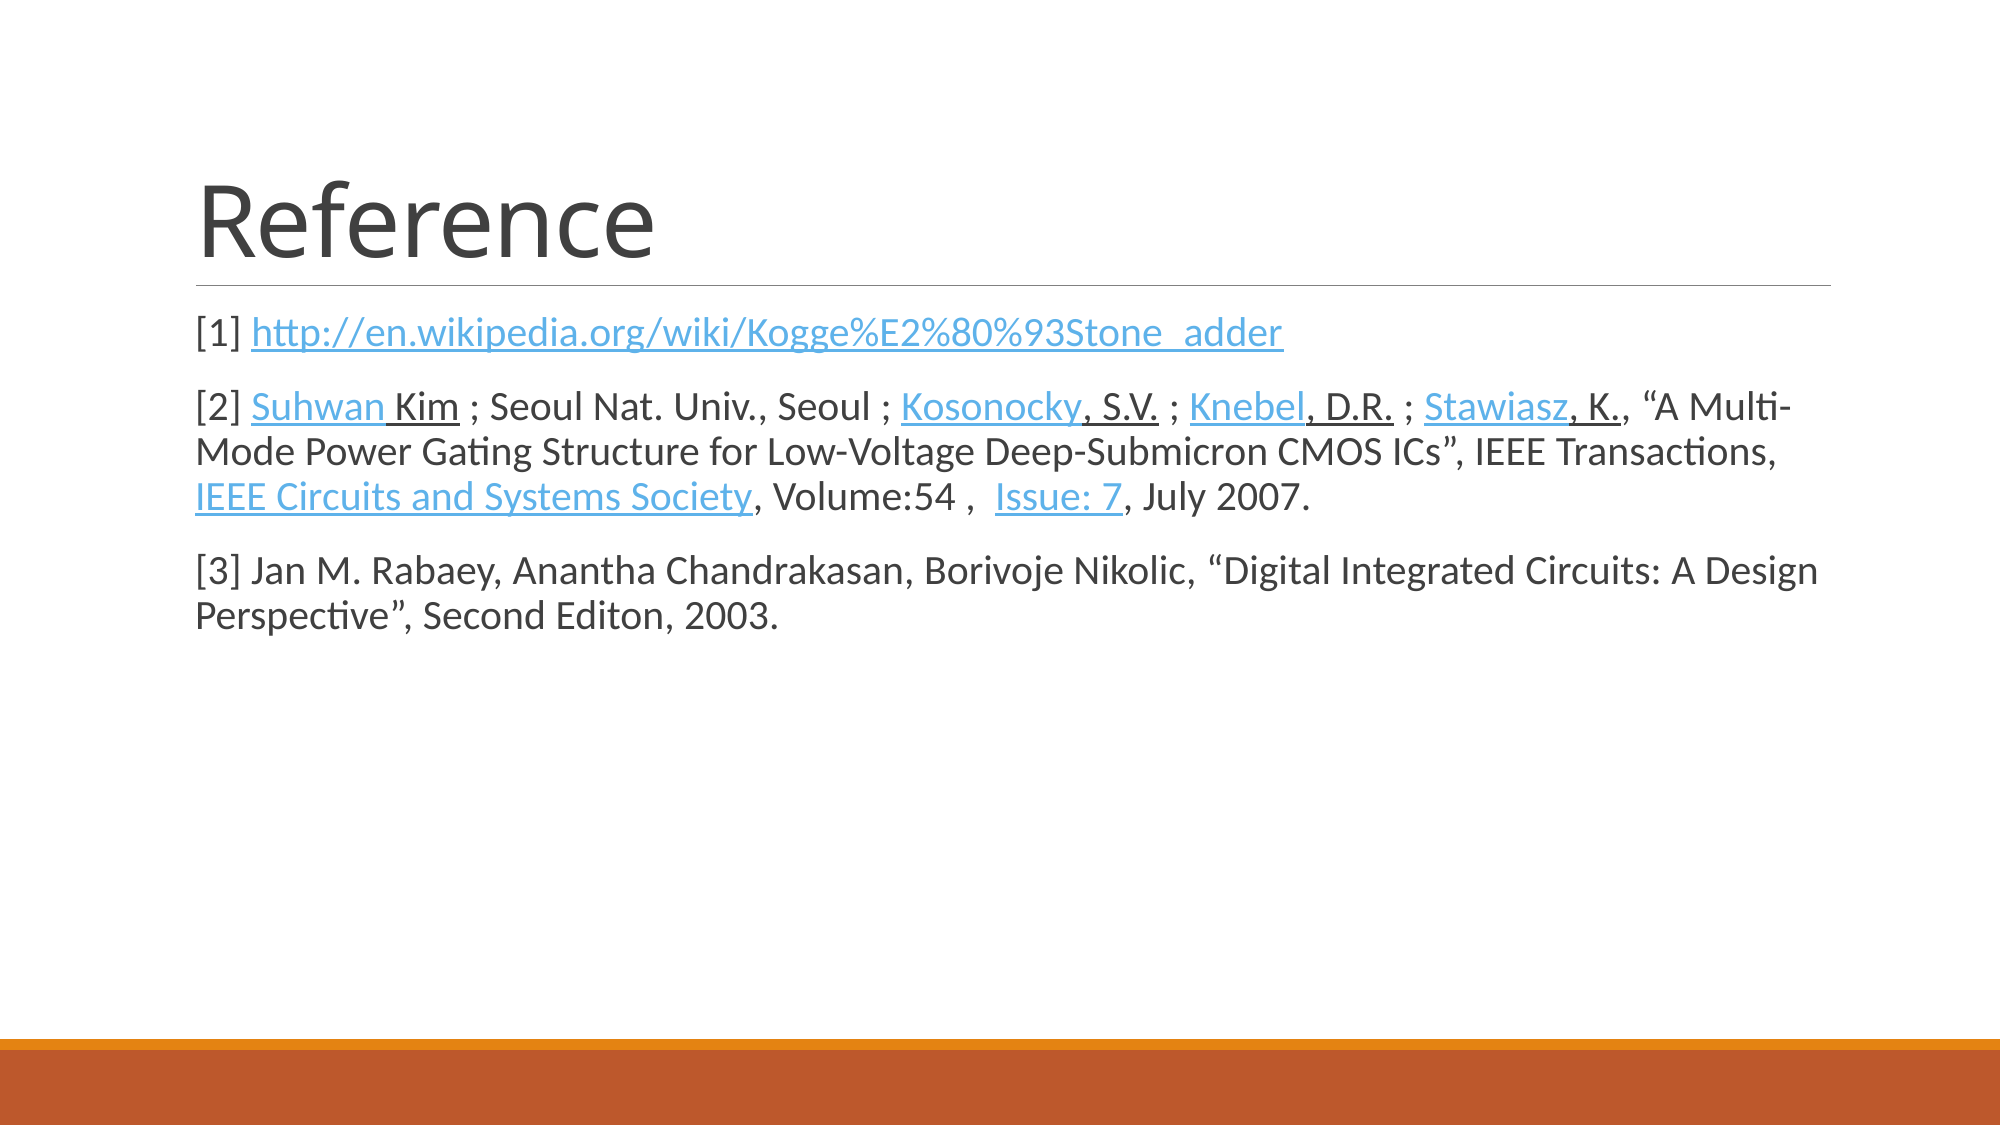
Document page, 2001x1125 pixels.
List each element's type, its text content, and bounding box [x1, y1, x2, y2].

title Reference [180, 47, 1830, 285]
list [1] http://en.wikipedia.org/wiki/Kogge%E2%80%93Stone_adder [2] Suhwan Kim ; Seoul Nat. Univ., Seoul ; Kosonocky, S.V. ; Knebel, D.R. ; Stawiasz, K., “A Multi-Mode Power Gating Structure for Low-Voltage Deep-Submicron CMOS ICs”, IEEE Transactions, IEEE Circuits and Systems Society, Volume:54 , Issue: 7, July 2007. [3] Jan M. Rabaey, Anantha Chandrakasan, Borivoje Nikolic, “Digital Integrated Circuits: A Design Perspective”, Second Editon, 2003. [180, 302, 1830, 963]
